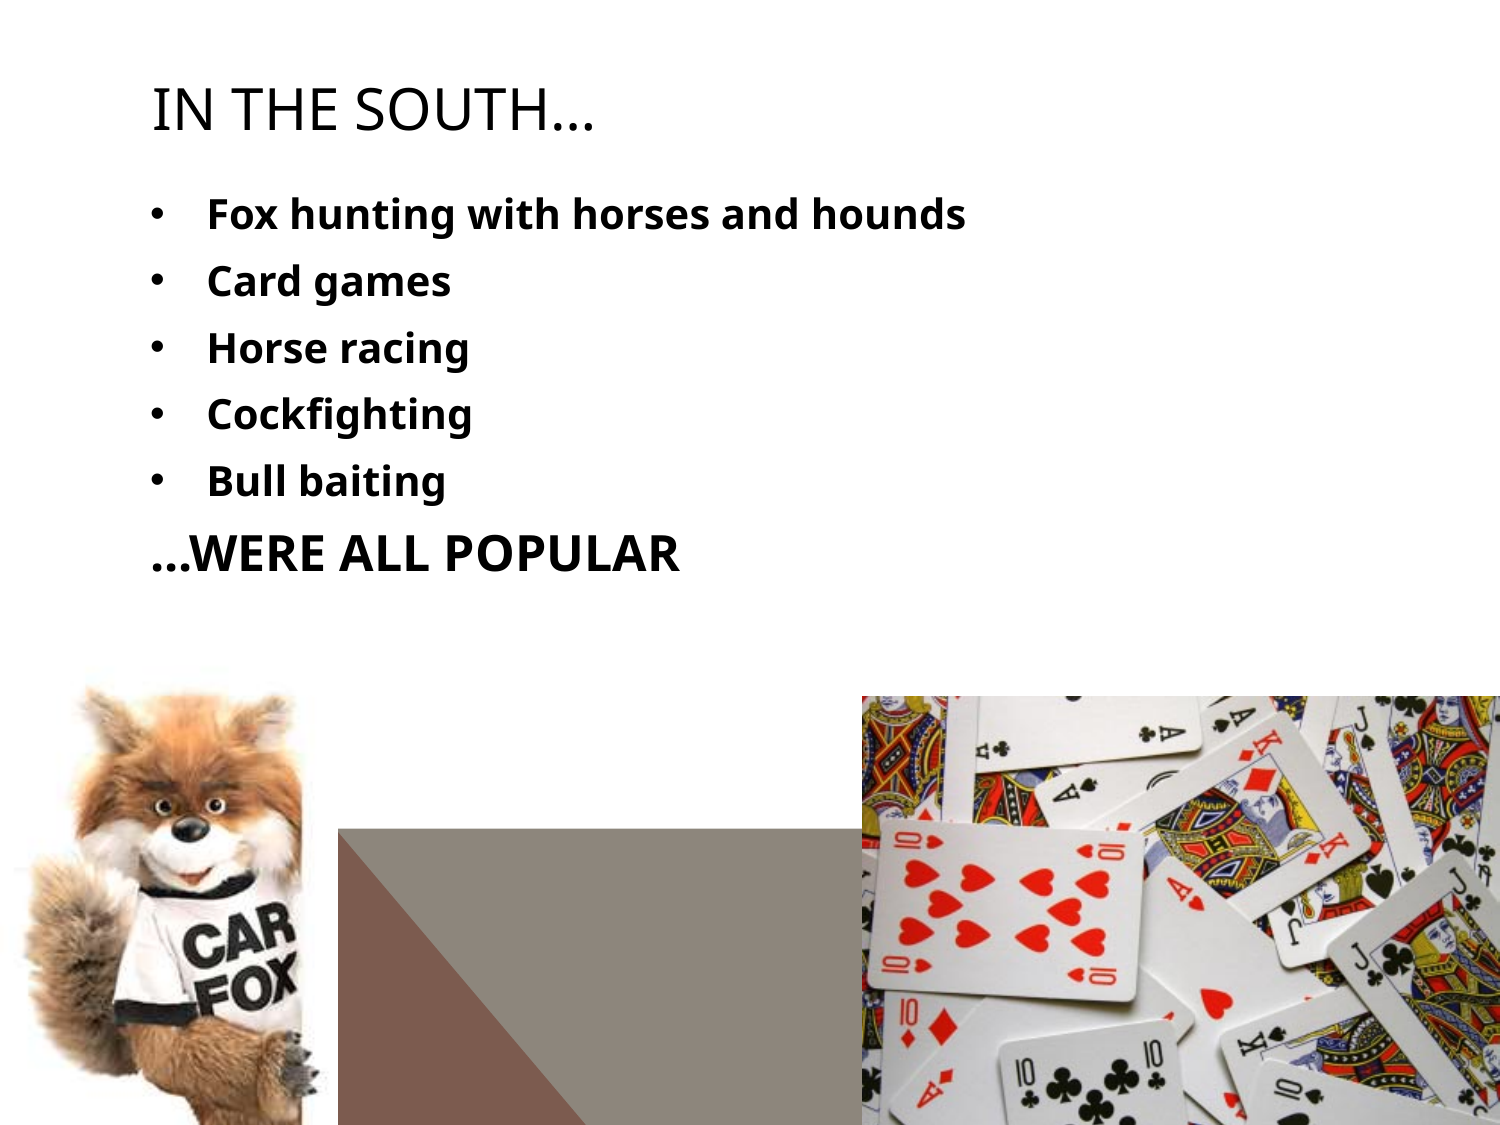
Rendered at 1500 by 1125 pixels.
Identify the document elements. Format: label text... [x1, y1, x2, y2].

list Fox hunting with horses and hounds Card games Horse racing Cockfighting Bull baiting ...WERE ALL POPULAR [135, 180, 1369, 768]
picture [862, 695, 1500, 1125]
title in the south… [137, 62, 1372, 153]
picture [0, 638, 338, 1125]
